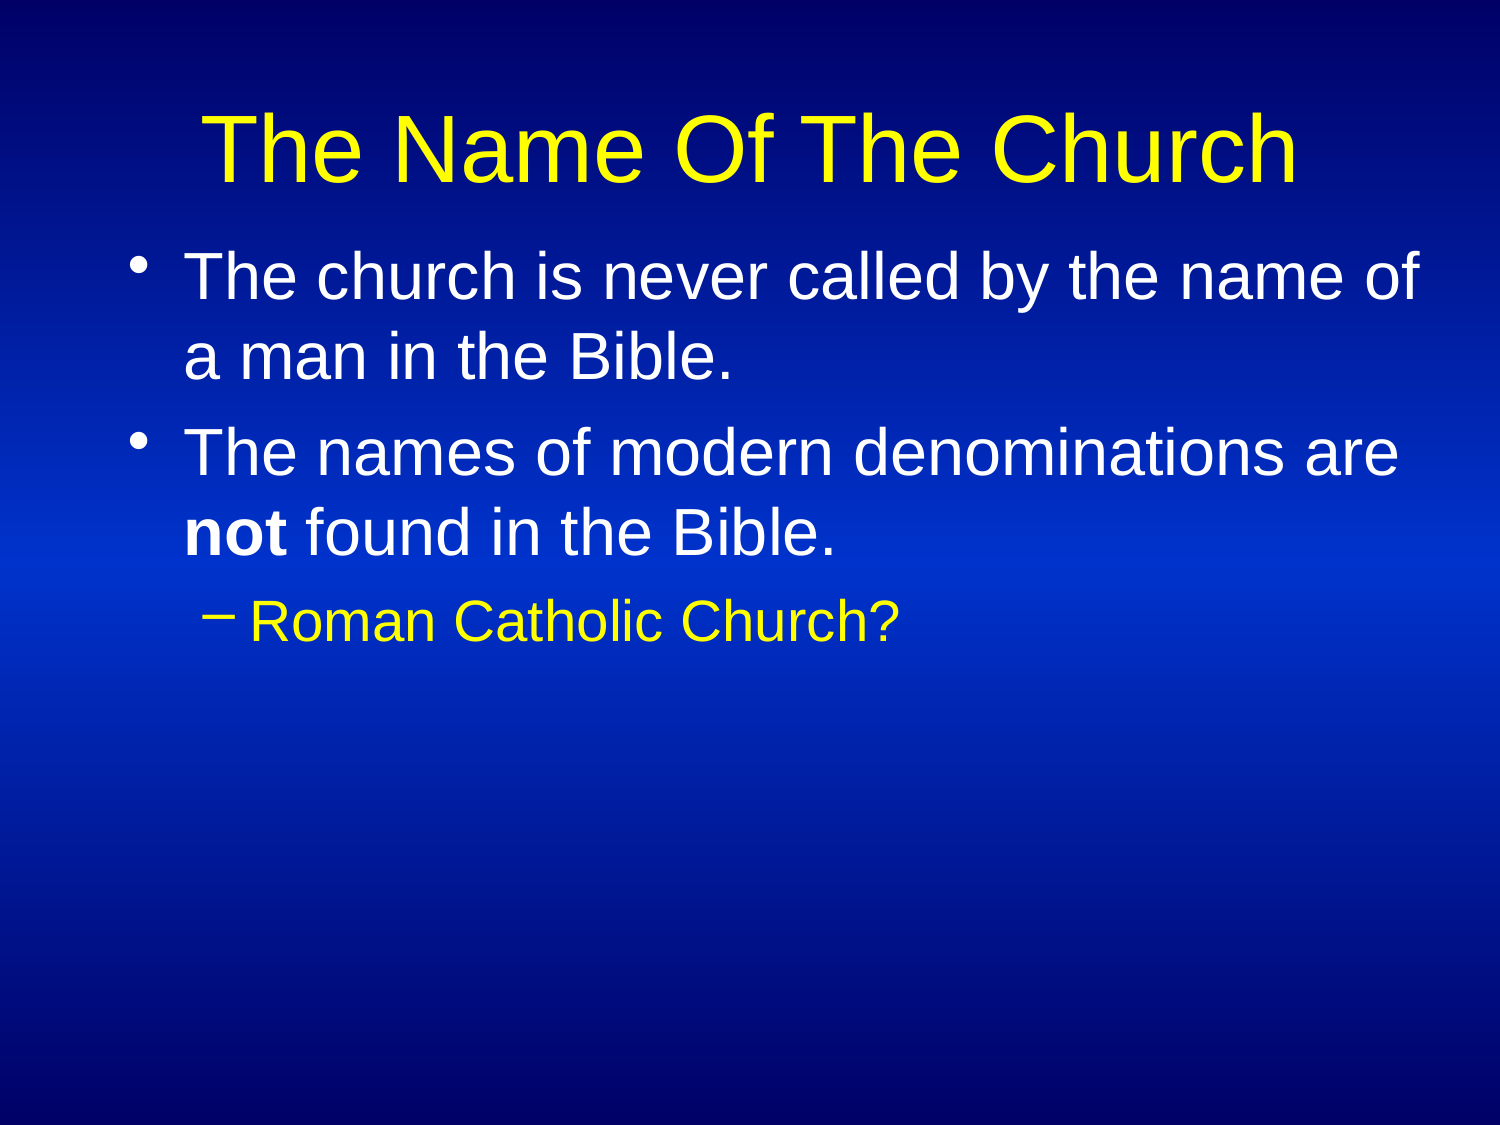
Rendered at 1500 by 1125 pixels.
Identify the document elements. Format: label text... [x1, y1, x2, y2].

list The church is never called by the name of a man in the Bible. The names of modern denominations are not found in the Bible. Roman Catholic Church? [112, 224, 1463, 1125]
title The Name Of The Church [37, 50, 1463, 238]
